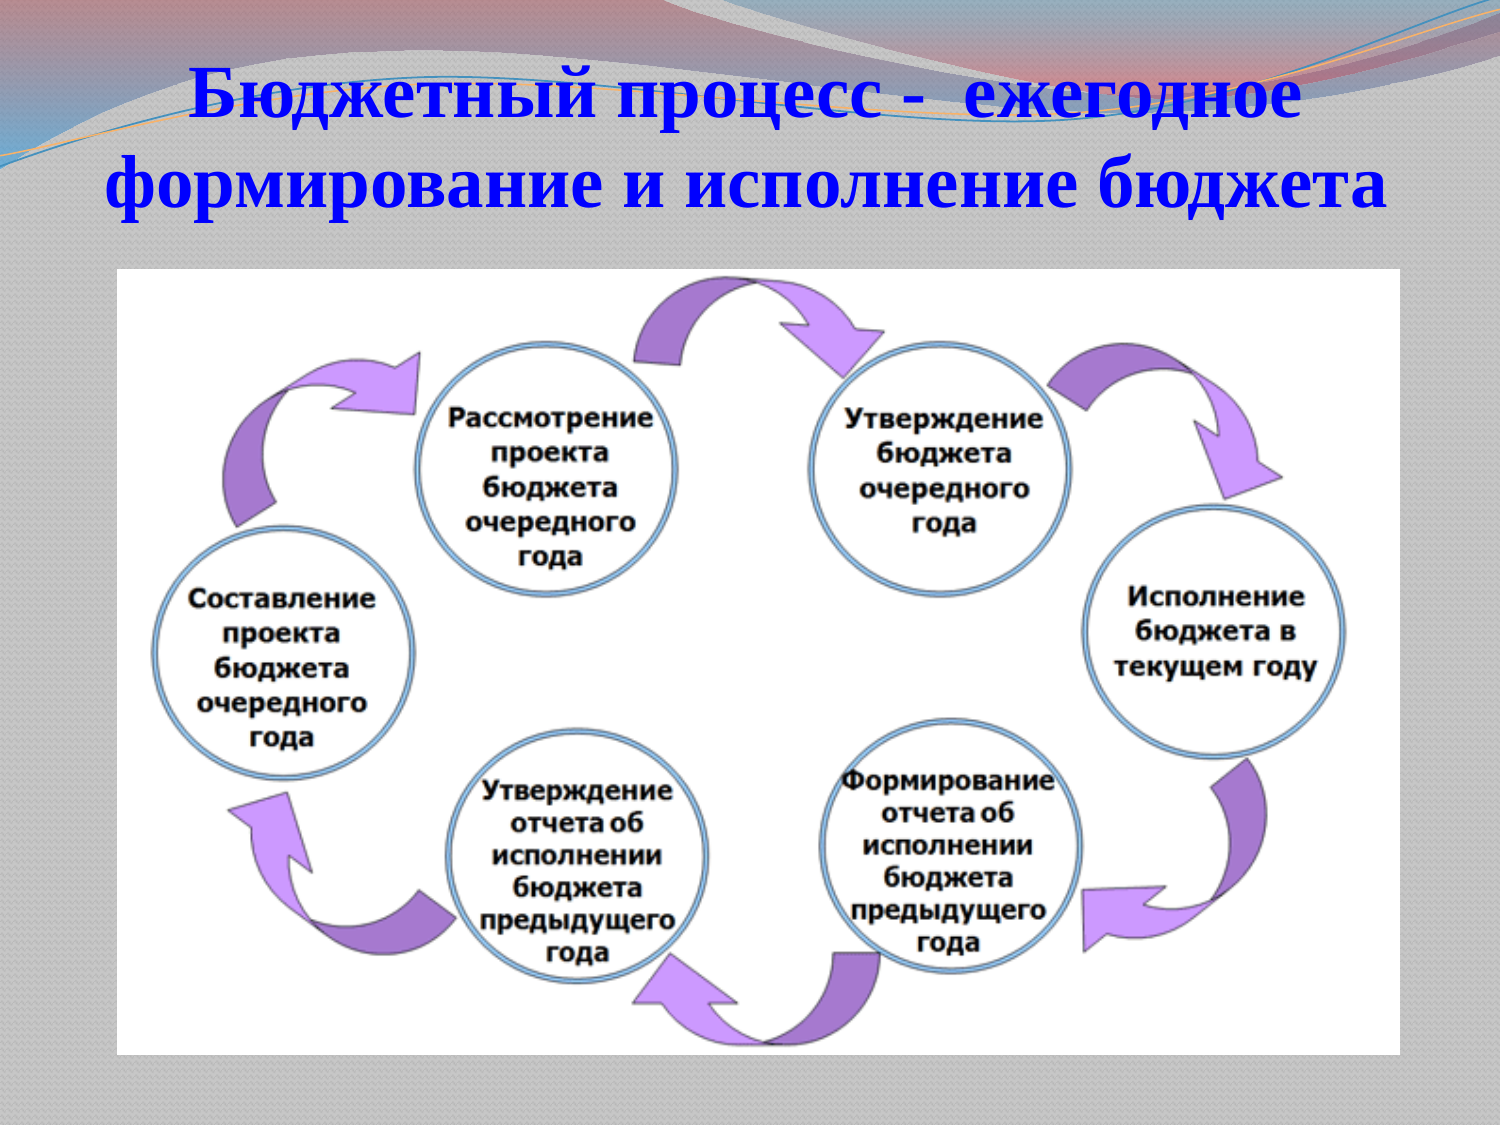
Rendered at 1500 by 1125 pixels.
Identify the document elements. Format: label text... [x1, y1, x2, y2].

title Бюджетный процесс - ежегодное формирование и исполнение бюджета [75, 52, 1418, 223]
picture [116, 269, 1400, 1055]
